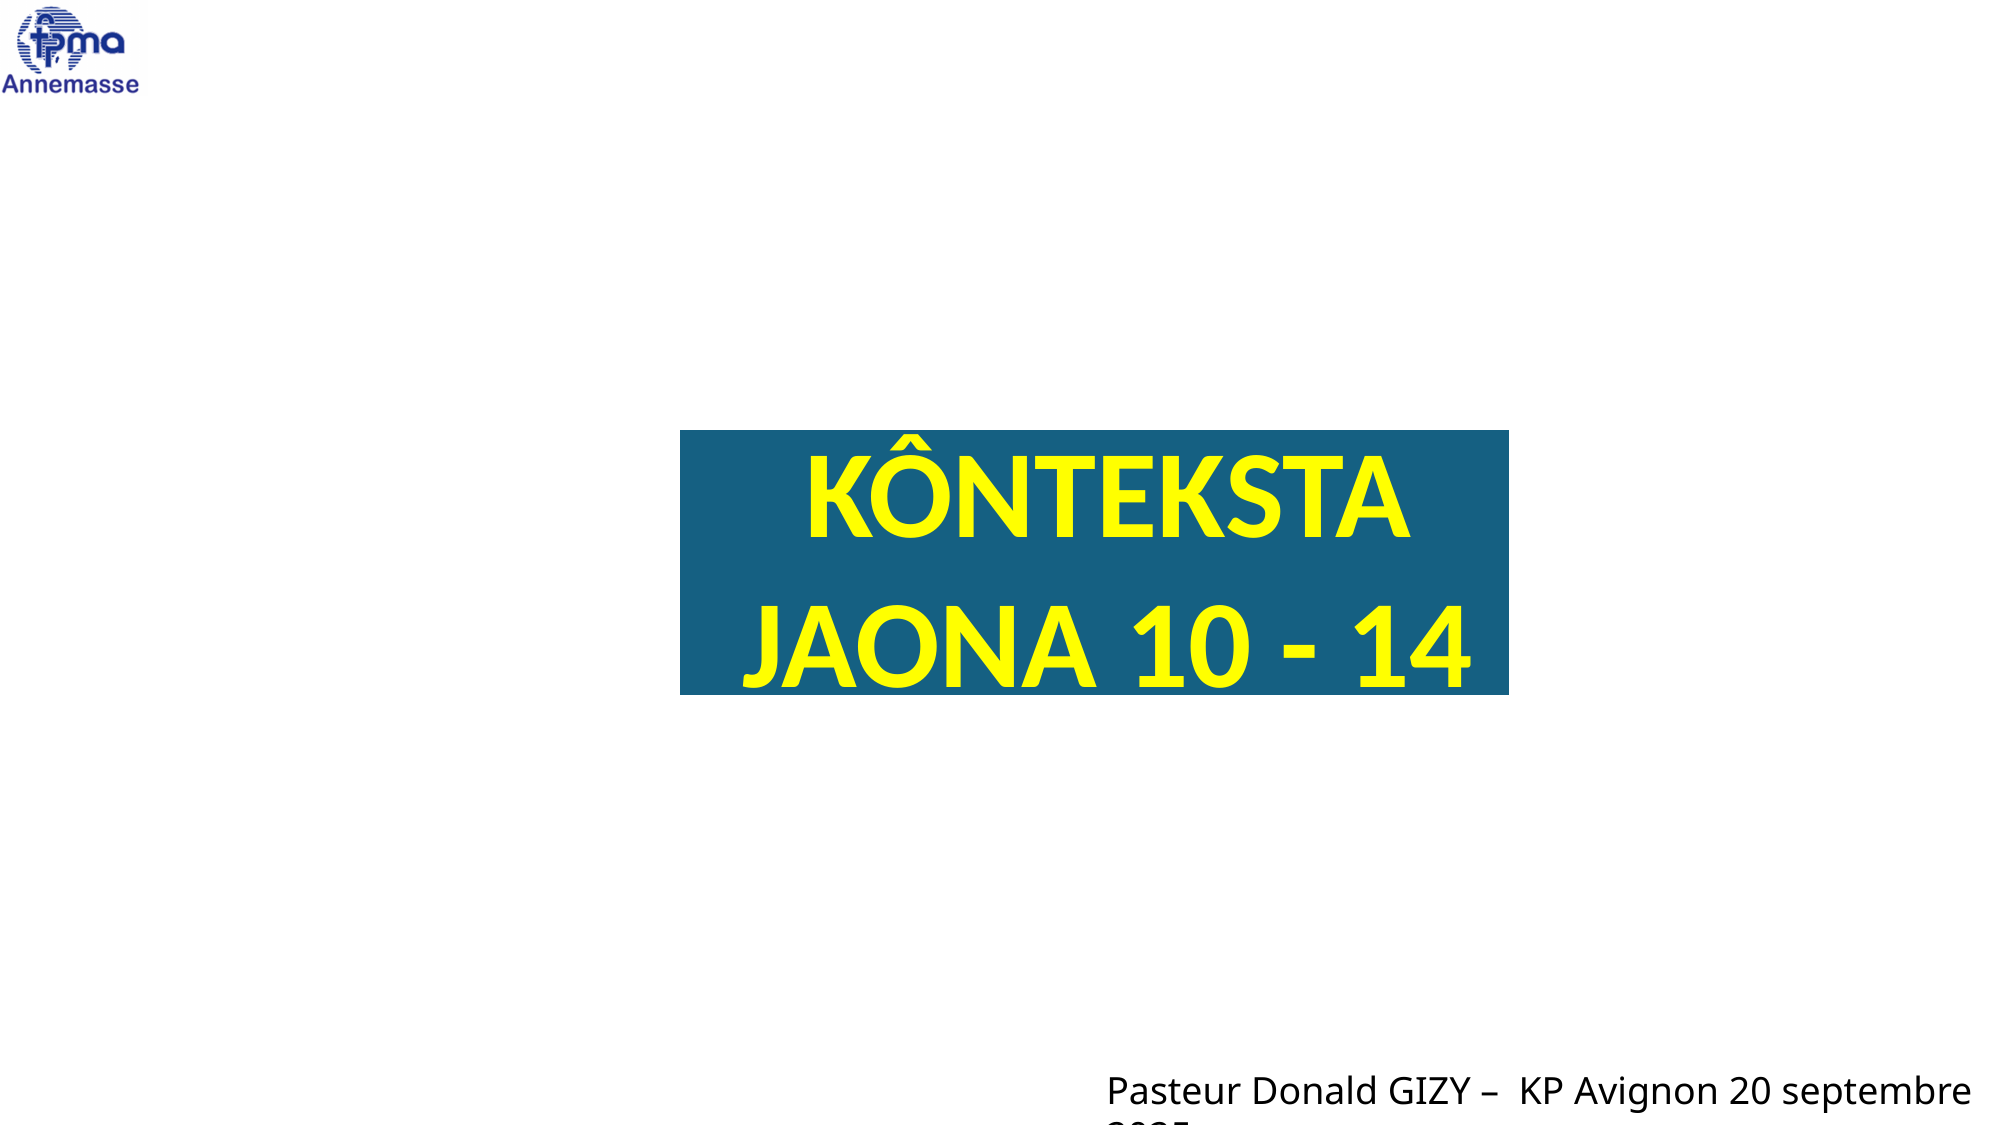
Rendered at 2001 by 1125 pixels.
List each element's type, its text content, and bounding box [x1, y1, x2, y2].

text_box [643, 428, 1512, 697]
text_box Pasteur Donald GIZY – KP Avignon 20 septembre 2025 [1091, 1059, 2000, 1125]
picture [0, 0, 149, 96]
